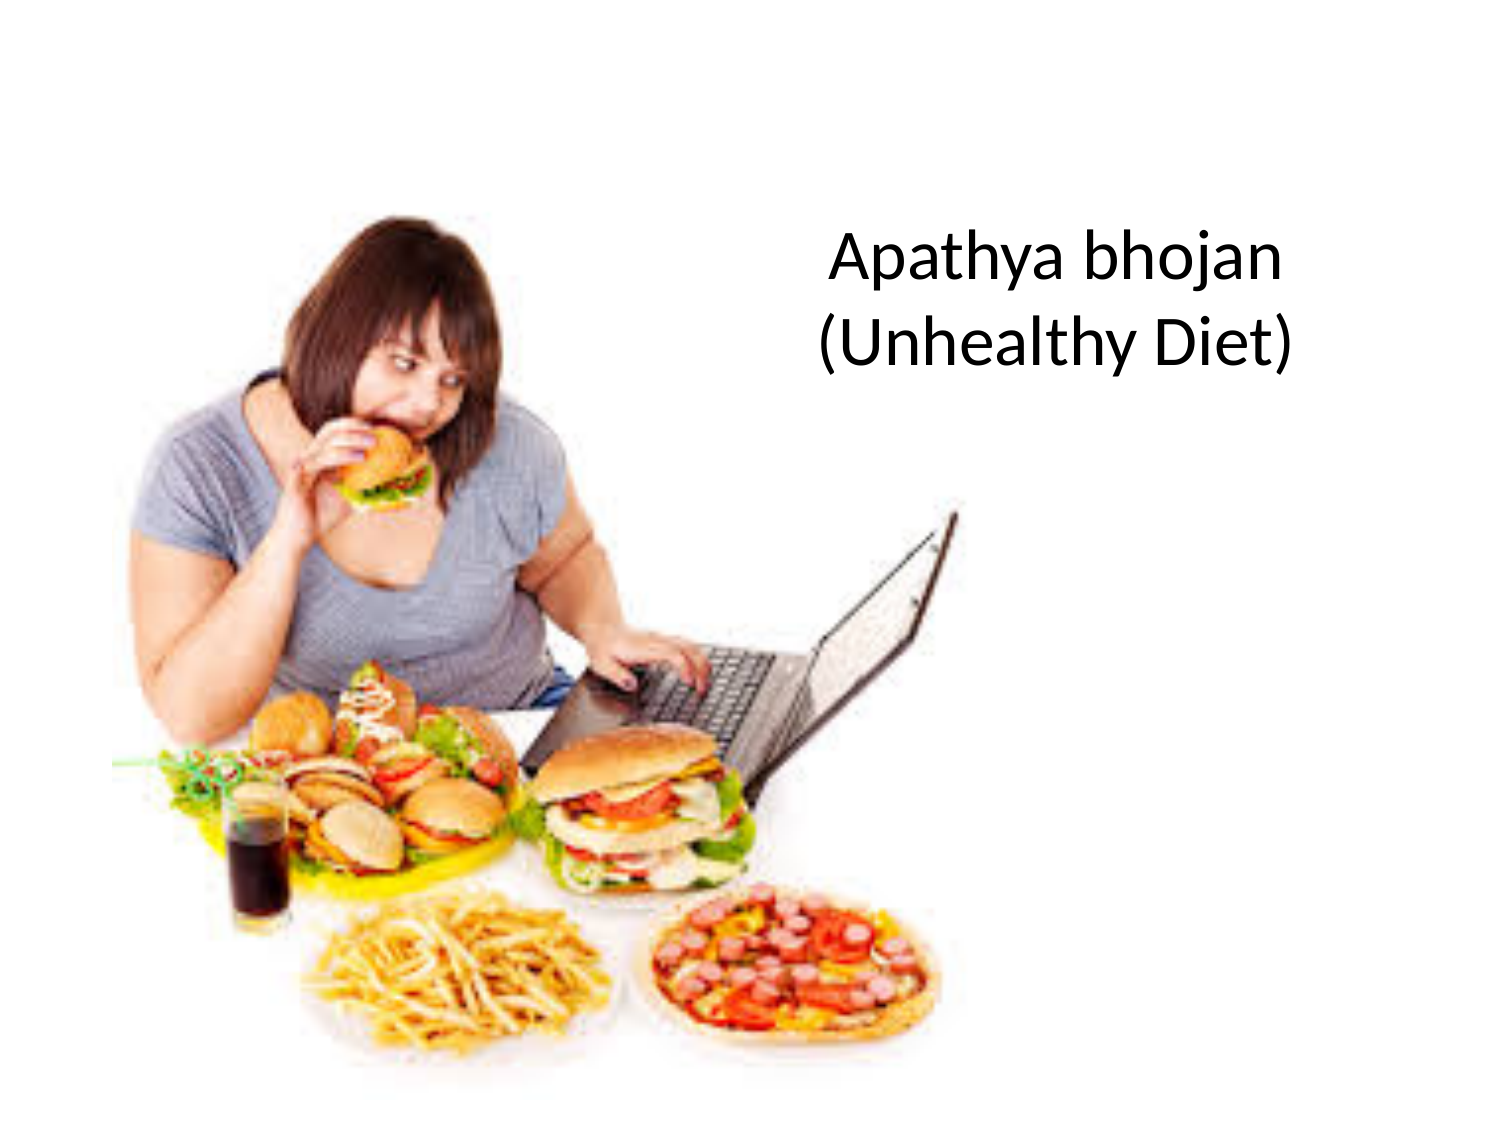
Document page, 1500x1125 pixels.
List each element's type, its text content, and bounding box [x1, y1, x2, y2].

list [112, 181, 976, 1101]
title Apathya bhojan (Unhealthy Diet) [979, 200, 1388, 388]
